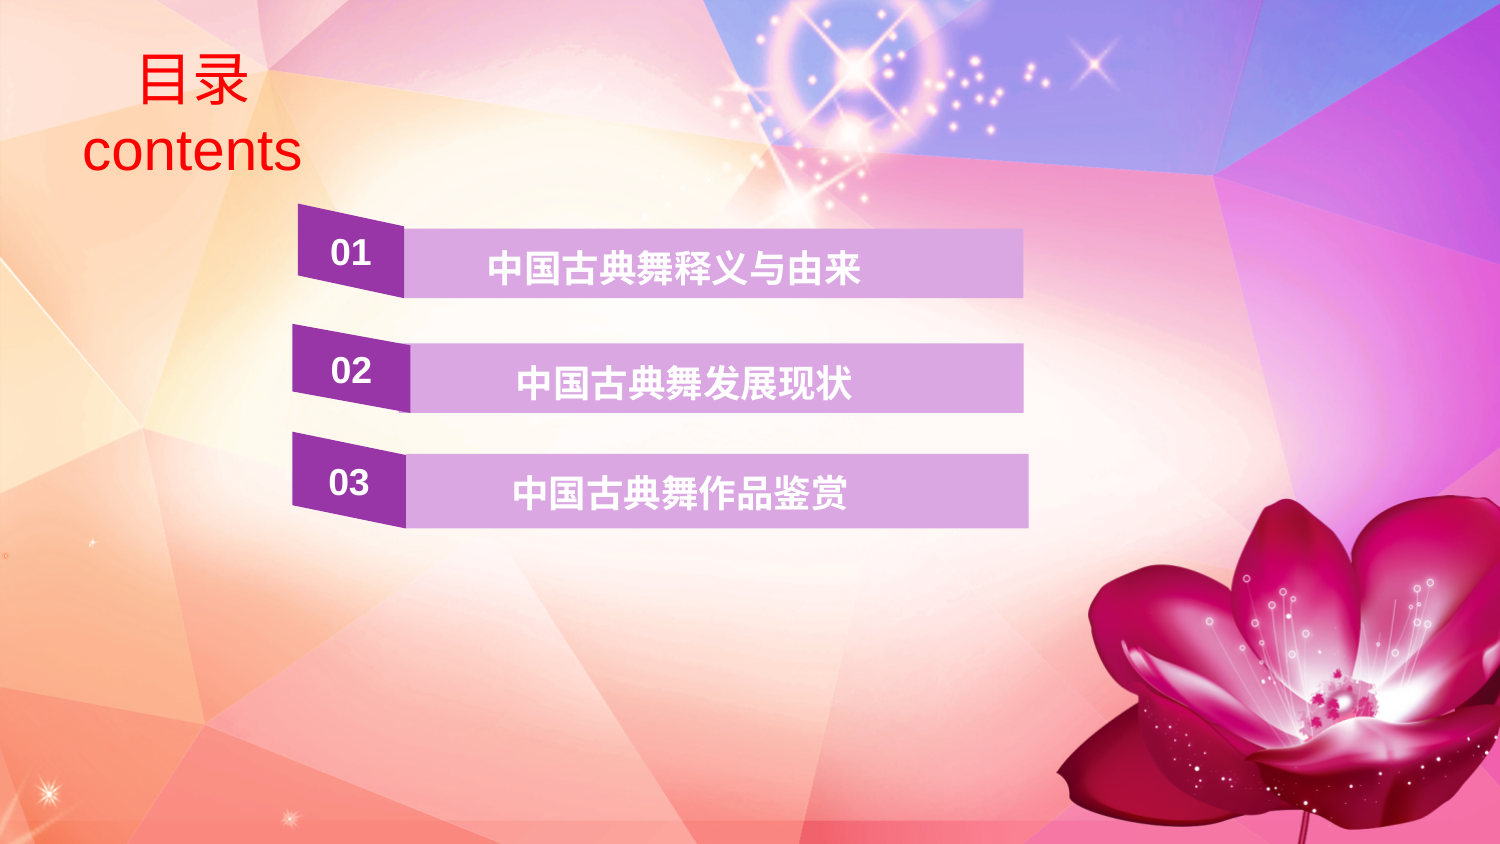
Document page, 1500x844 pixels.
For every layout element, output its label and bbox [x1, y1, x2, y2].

text_box [292, 323, 1024, 413]
text_box [297, 203, 1024, 299]
picture [0, 0, 1500, 844]
text_box [292, 431, 1029, 529]
